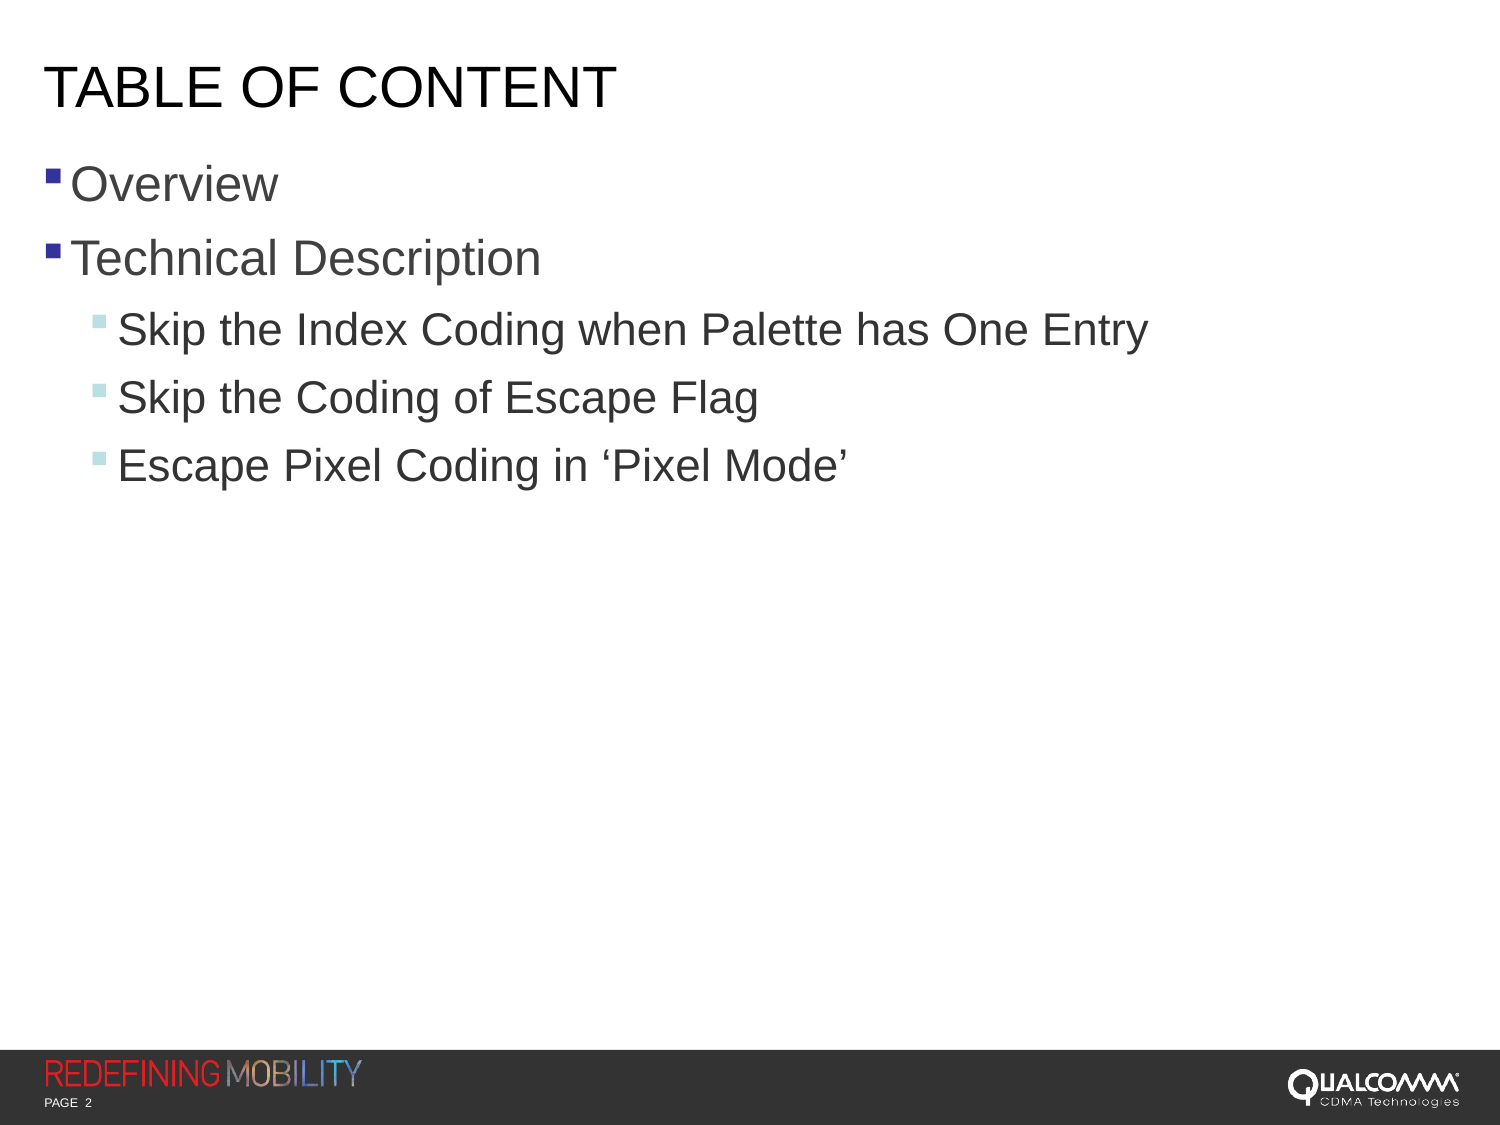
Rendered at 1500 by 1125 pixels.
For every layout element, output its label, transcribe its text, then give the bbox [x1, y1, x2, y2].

list Overview Technical Description Skip the Index Coding when Palette has One Entry Skip the Coding of Escape Flag Escape Pixel Coding in ‘Pixel Mode’ [26, 148, 1457, 1021]
picture [1278, 1058, 1478, 1114]
picture [30, 1048, 372, 1099]
title TABLE OF CONTENT [28, 44, 1462, 138]
